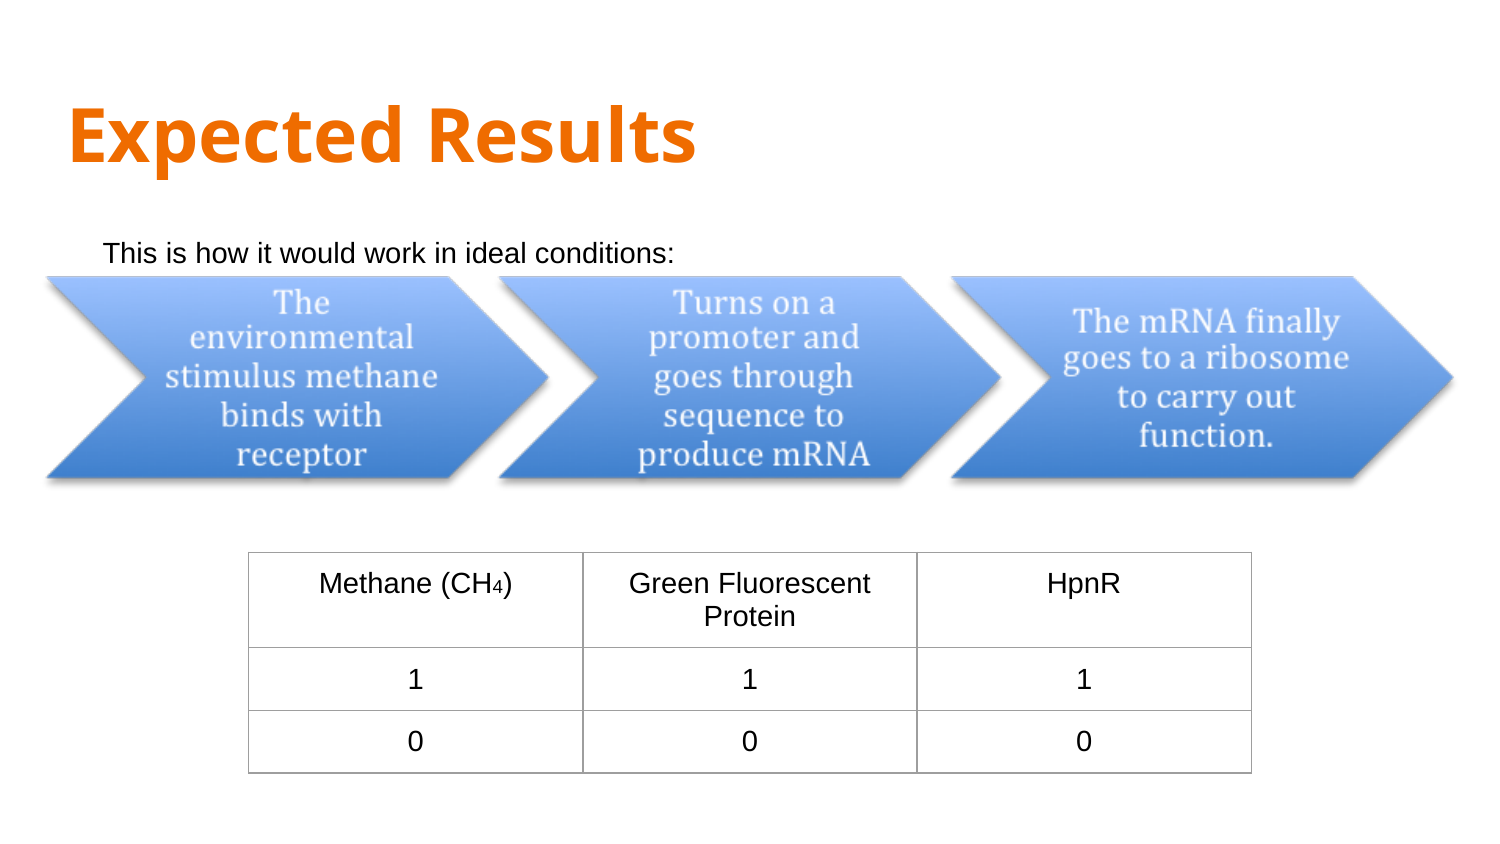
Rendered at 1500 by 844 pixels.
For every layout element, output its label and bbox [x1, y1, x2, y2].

picture [35, 0, 1465, 789]
